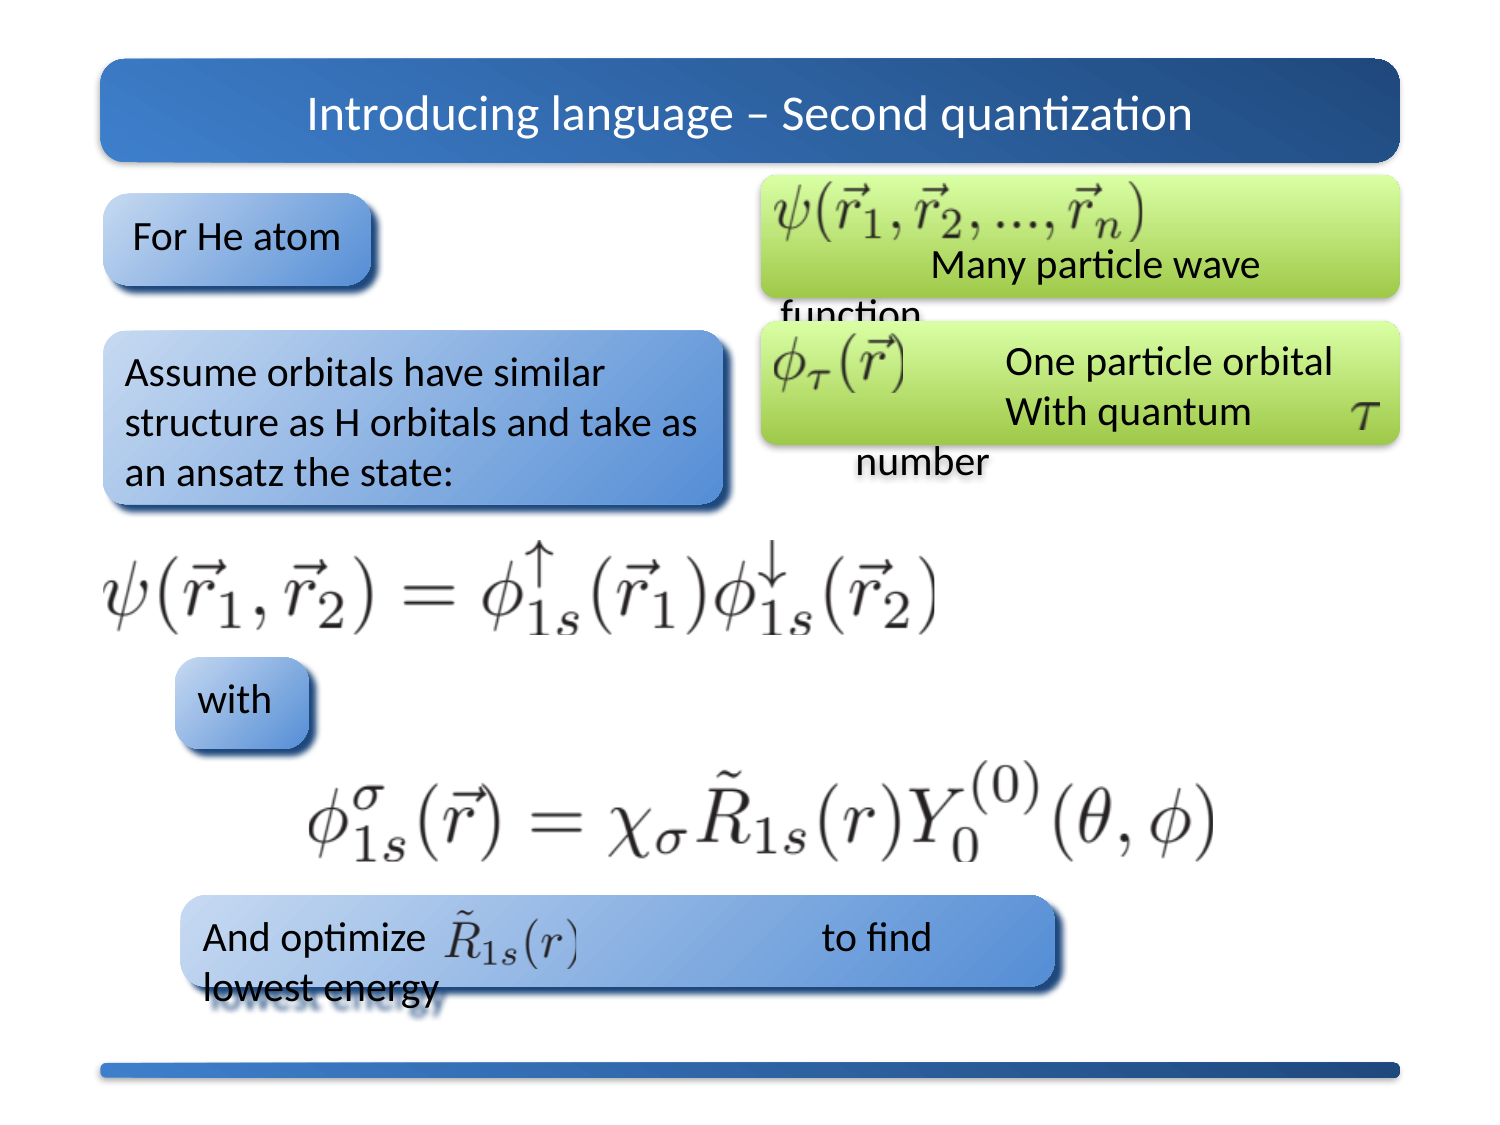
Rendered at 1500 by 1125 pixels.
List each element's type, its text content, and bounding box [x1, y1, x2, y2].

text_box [760, 174, 1400, 299]
picture [102, 540, 935, 635]
text_box Assume orbitals have similar structure as H orbitals and take as an ansatz the state: [102, 329, 724, 505]
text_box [180, 894, 1055, 987]
text_box Introducing language – Second quantization [99, 58, 1401, 164]
text_box [99, 1062, 1401, 1079]
picture [308, 758, 1214, 862]
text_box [760, 321, 1400, 446]
text_box For He atom [102, 192, 372, 287]
text_box with [174, 656, 310, 750]
